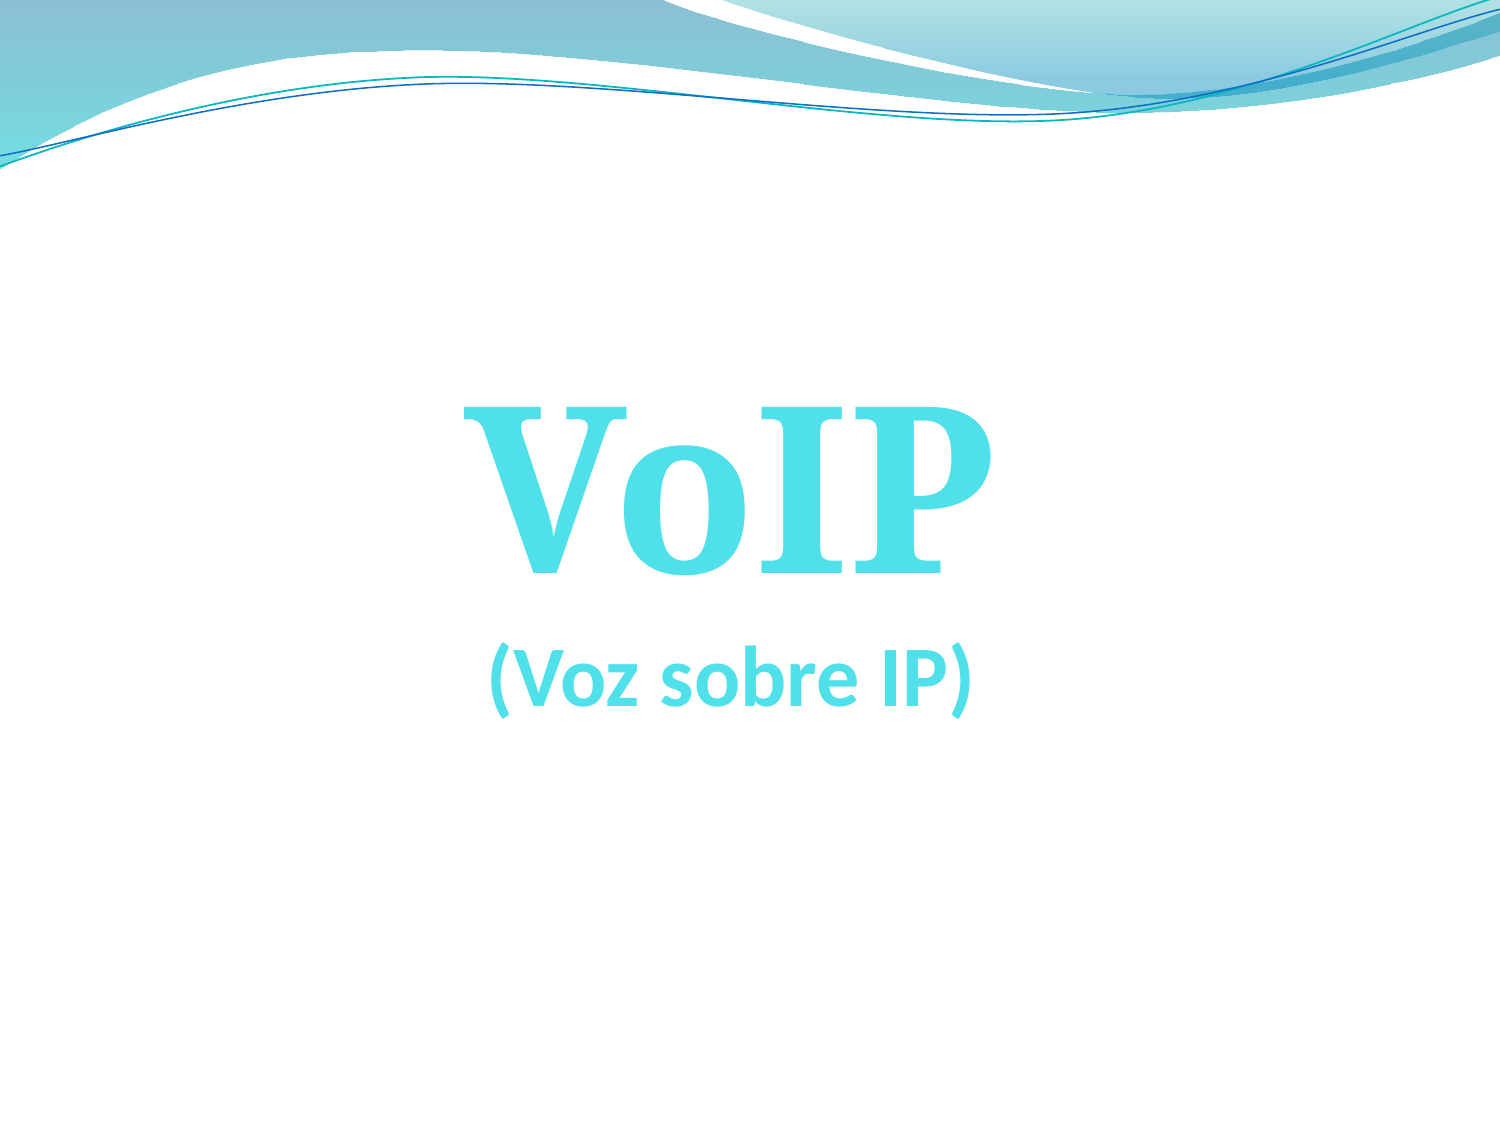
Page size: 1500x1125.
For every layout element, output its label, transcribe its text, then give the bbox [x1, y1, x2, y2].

title VoIP (Voz sobre IP) [88, 338, 1377, 726]
